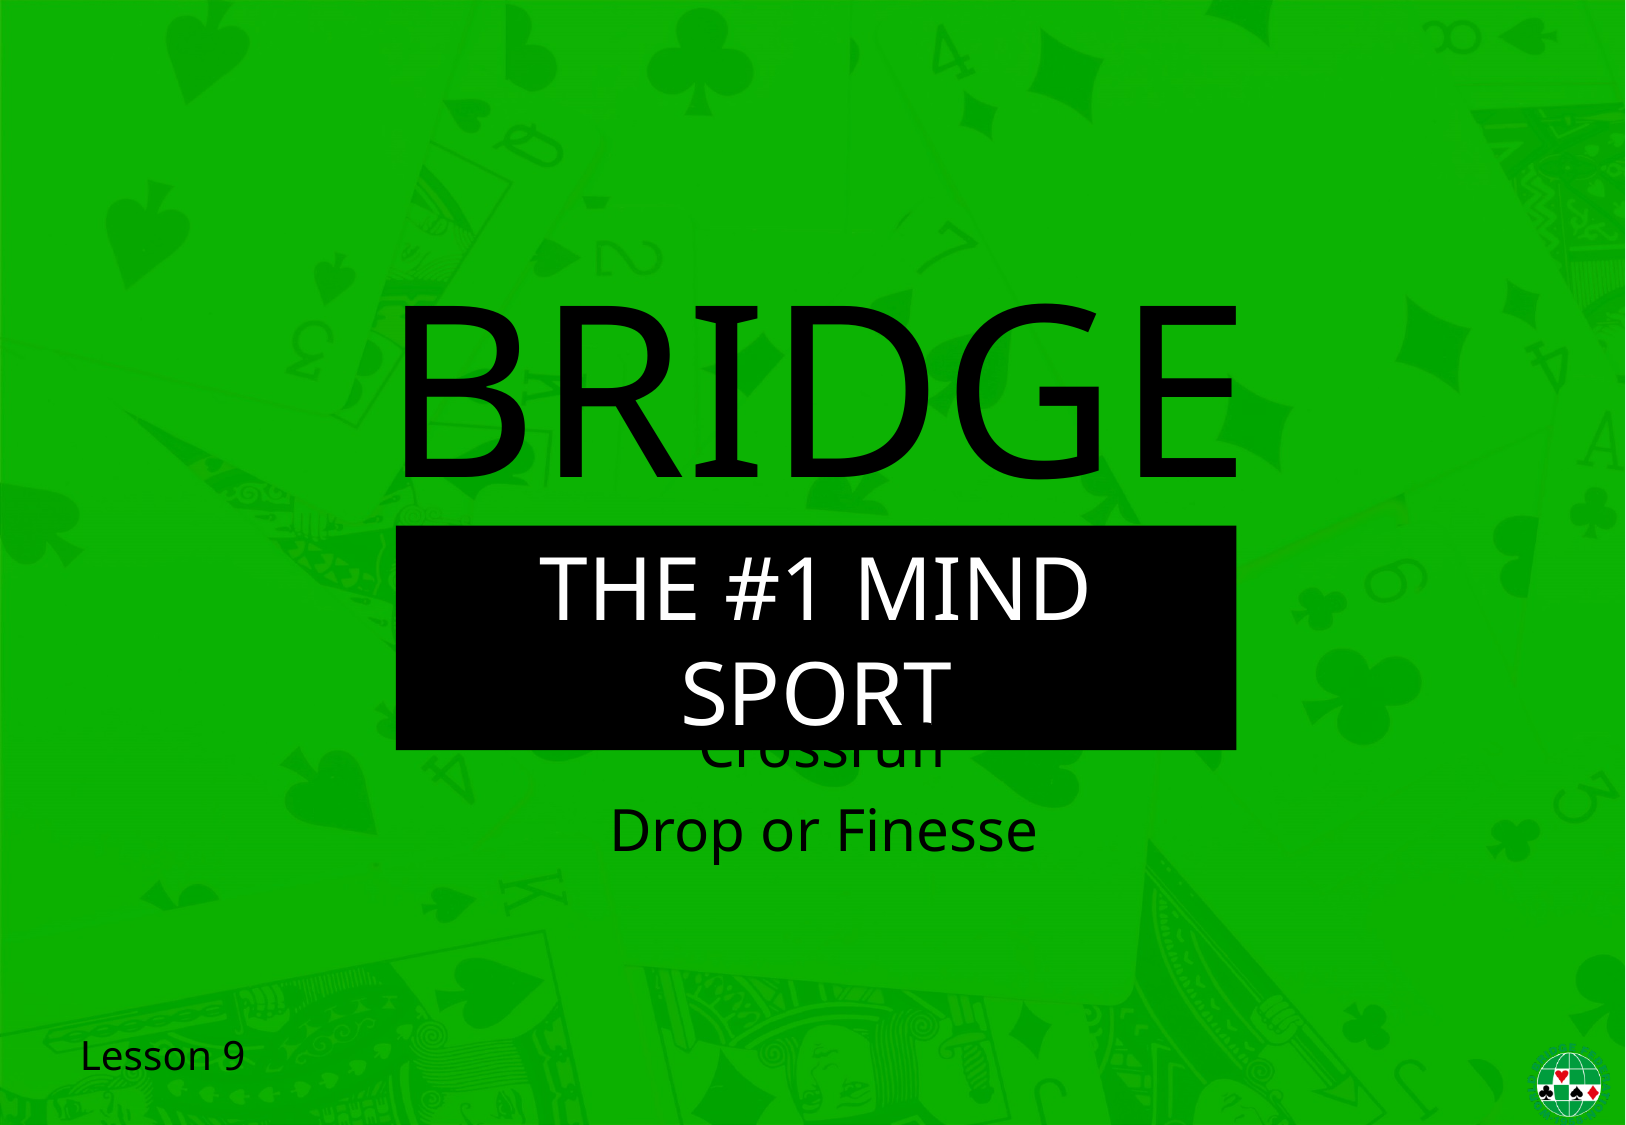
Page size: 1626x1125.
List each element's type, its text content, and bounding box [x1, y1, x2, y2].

text_box Crossruff Drop or Finesse [450, 710, 1197, 895]
subtitle Lesson 9 [44, 1027, 281, 1087]
picture [0, 0, 1626, 1125]
